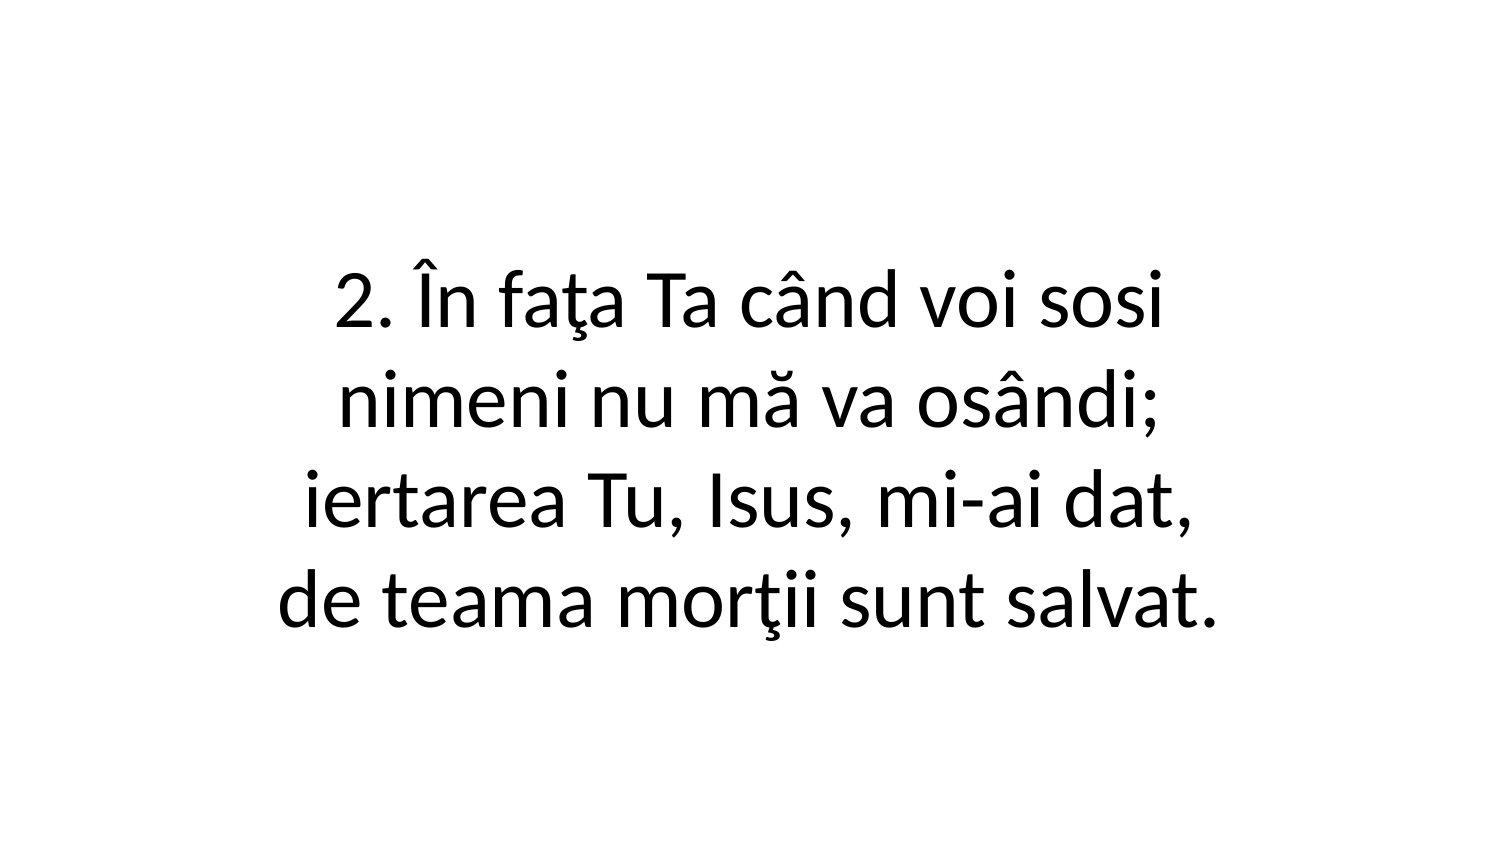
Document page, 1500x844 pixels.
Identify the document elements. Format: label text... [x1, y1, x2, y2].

text_box 2. În faţa Ta când voi sosi nimeni nu mă va osândi; iertarea Tu, Isus, mi-ai dat, de teama morţii sunt salvat. [263, 192, 1237, 652]
